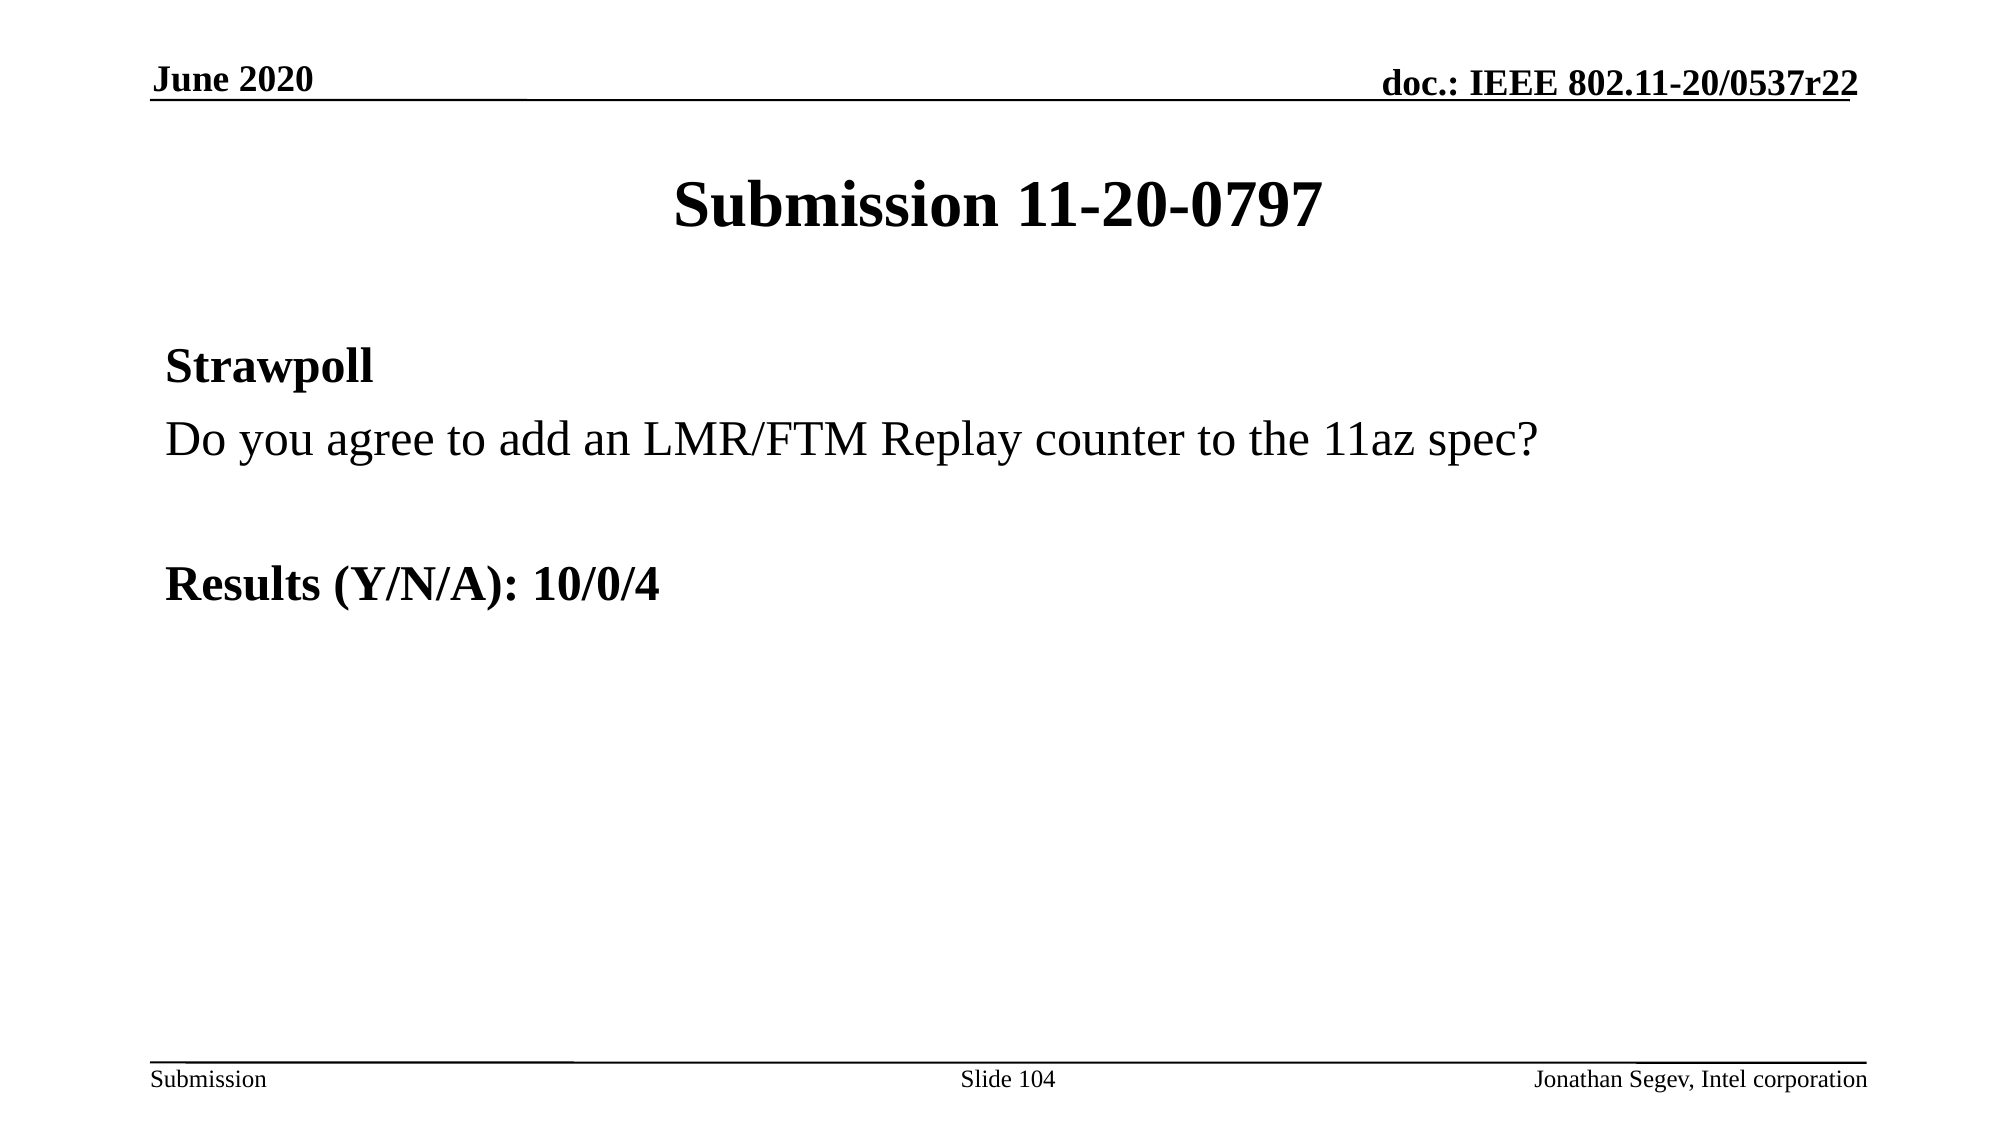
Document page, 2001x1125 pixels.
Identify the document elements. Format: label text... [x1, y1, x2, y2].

title Submission 11-20-0797 [149, 112, 1850, 288]
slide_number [152, 54, 563, 100]
list Strawpoll Do you agree to add an LMR/FTM Replay counter to the 11az spec? Results (Y/N/A): 10/0/4 [149, 324, 1850, 1000]
footer Jonathan Segev, Intel corporation [1171, 1061, 1869, 1093]
slide_number Slide 104 [950, 1061, 1067, 1123]
